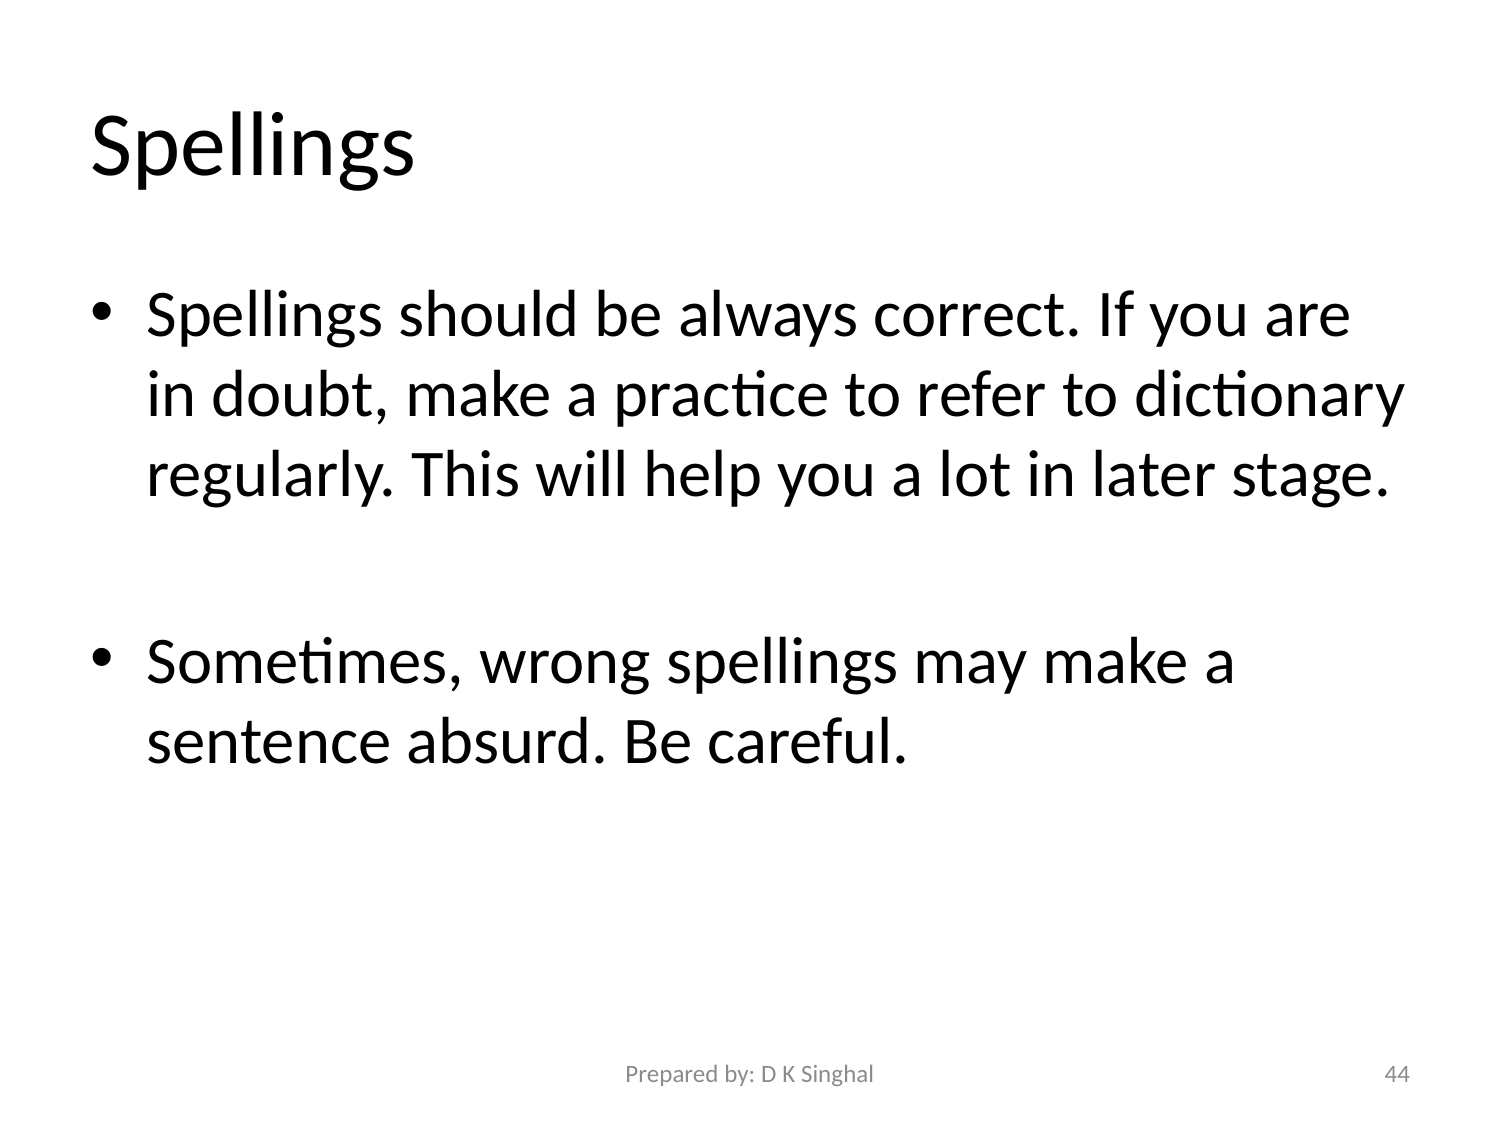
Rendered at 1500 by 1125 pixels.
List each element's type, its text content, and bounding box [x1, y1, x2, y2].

title Spellings [75, 45, 1425, 233]
list Spellings should be always correct. If you are in doubt, make a practice to refer to dictionary regularly. This will help you a lot in later stage. Sometimes, wrong spellings may make a sentence absurd. Be careful. [75, 262, 1425, 1005]
footer Prepared by: D K Singhal [512, 1042, 988, 1103]
slide_number 44 [1074, 1042, 1425, 1103]
